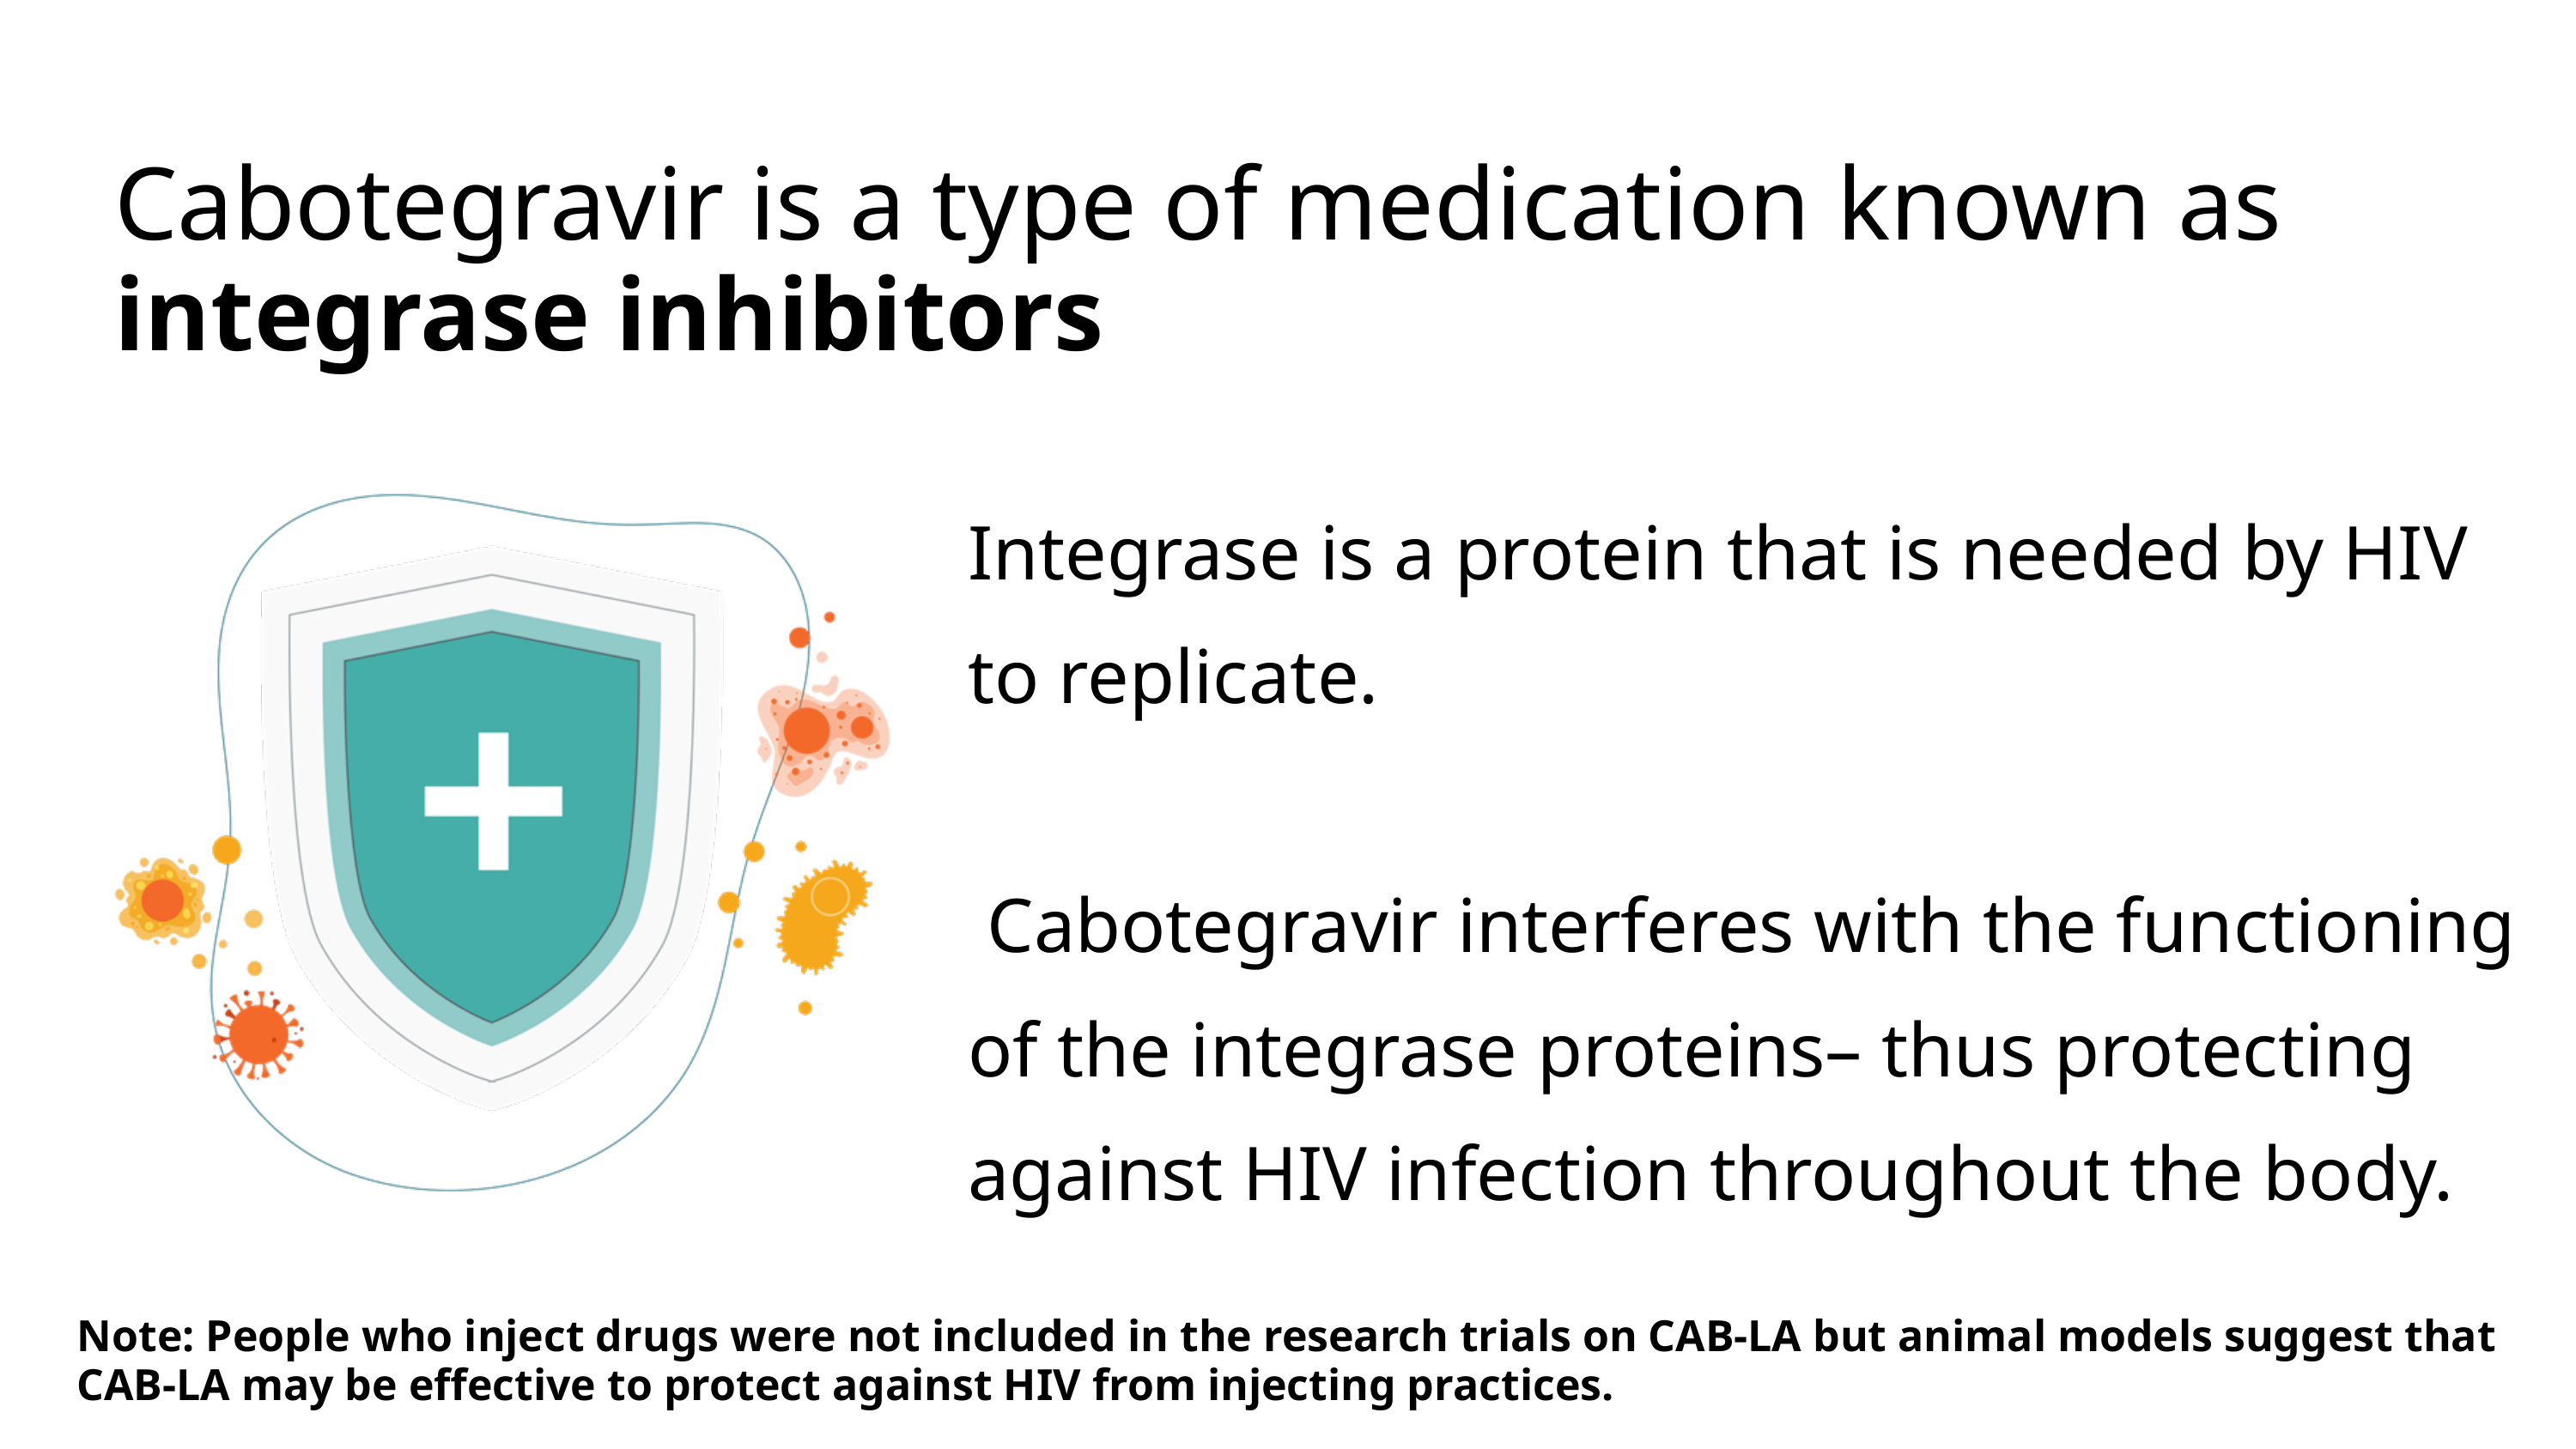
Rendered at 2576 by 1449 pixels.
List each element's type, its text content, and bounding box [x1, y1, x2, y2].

text_box [76, 433, 933, 1289]
text_box Cabotegravir is a type of medication known as integrase inhibitors [114, 151, 2432, 483]
text_box Note: People who inject drugs were not included in the research trials on CAB-LA but animal models suggest that CAB-LA may be effective to protect against HIV from injecting practices. [76, 1312, 2499, 1411]
text_box Integrase is a protein that is needed by HIV to replicate. Cabotegravir interferes with the functioning of the integrase proteins– thus protecting against HIV infection throughout the body. [968, 470, 2537, 1216]
